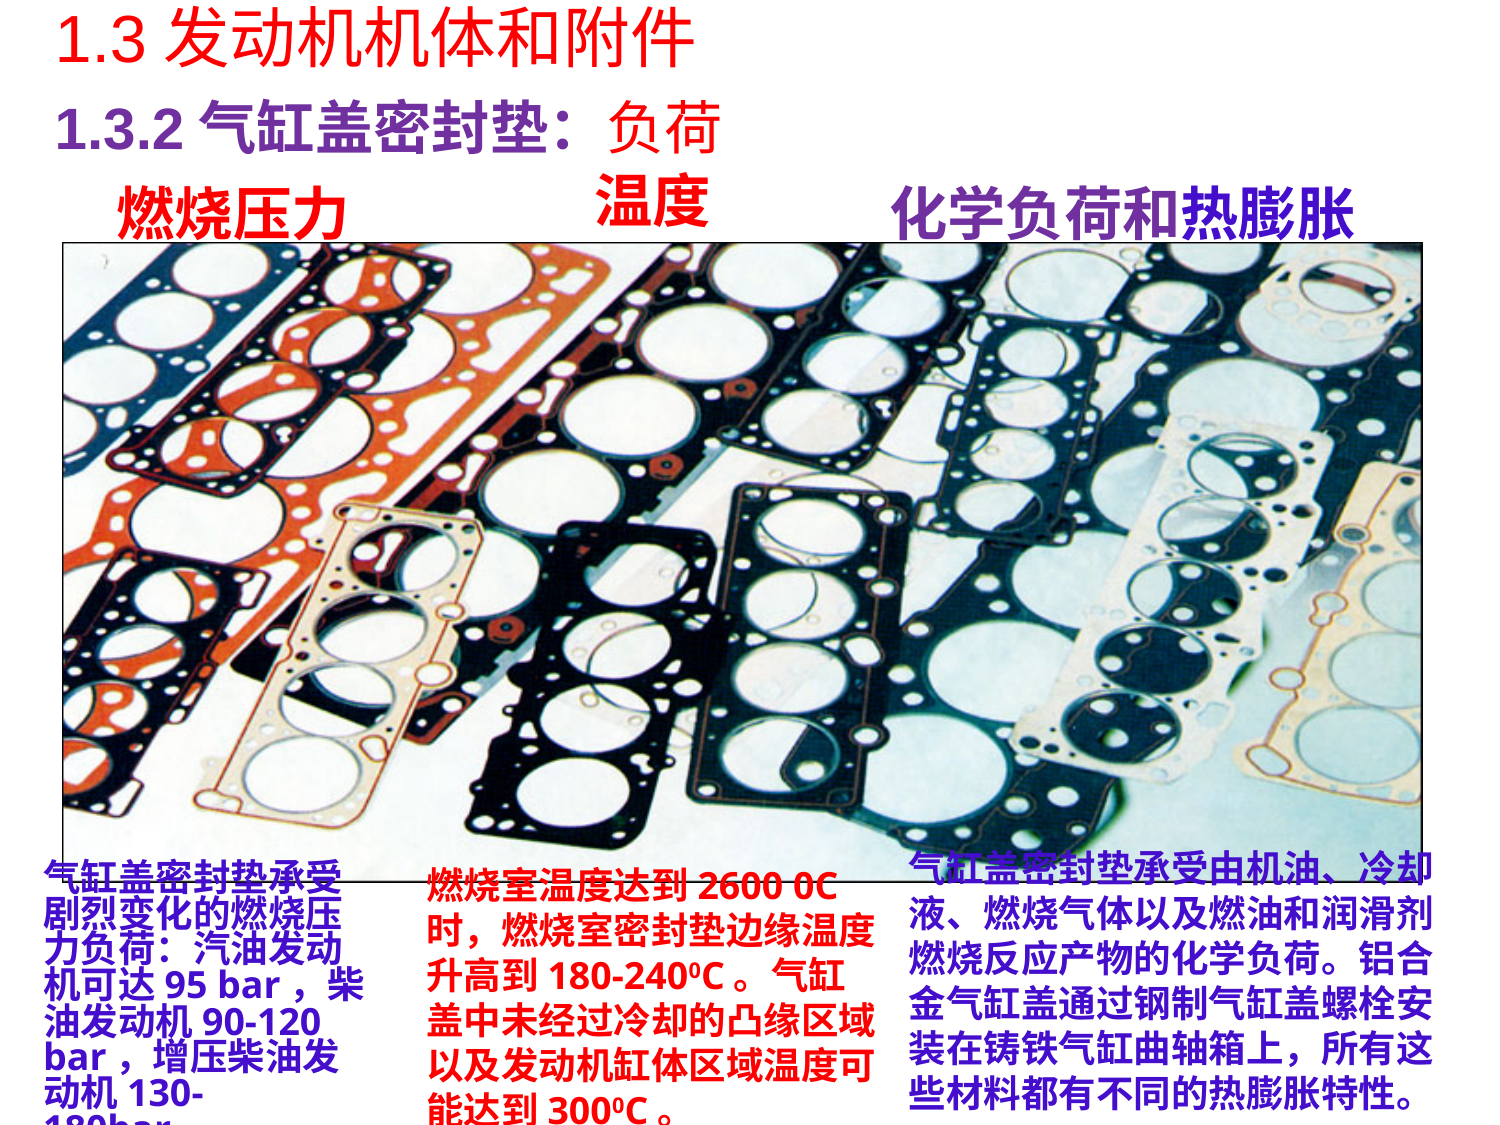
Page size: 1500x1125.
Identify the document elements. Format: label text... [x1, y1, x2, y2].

text_box 气缸盖密封垫承受剧烈变化的燃烧压力负荷：汽油发动机可达95 bar，柴油发动机90-120 bar，增压柴油发动机130-180bar。 [28, 854, 391, 1125]
text_box 燃烧压力 [101, 169, 365, 240]
text_box 温度 [579, 156, 726, 240]
text_box 1.3.2气缸盖密封垫：负荷 [39, 84, 944, 169]
picture [61, 242, 1423, 883]
text_box 气缸盖密封垫承受由机油、冷却液、燃烧气体以及燃油和润滑剂燃烧反应产物的化学负荷。铝合金气缸盖通过钢制气缸盖螺栓安装在铸铁气缸曲轴箱上，所有这些材料都有不同的热膨胀特性。 [894, 837, 1471, 1123]
text_box 1.3发动机机体和附件 [39, 0, 755, 84]
text_box 化学负荷和热膨胀 [874, 169, 1371, 240]
text_box 燃烧室温度达到2600 0C时，燃烧室密封垫边缘温度升高到180-2400C。气缸盖中未经过冷却的凸缘区域以及发动机缸体区域温度可能达到3000C。 [411, 891, 895, 1125]
